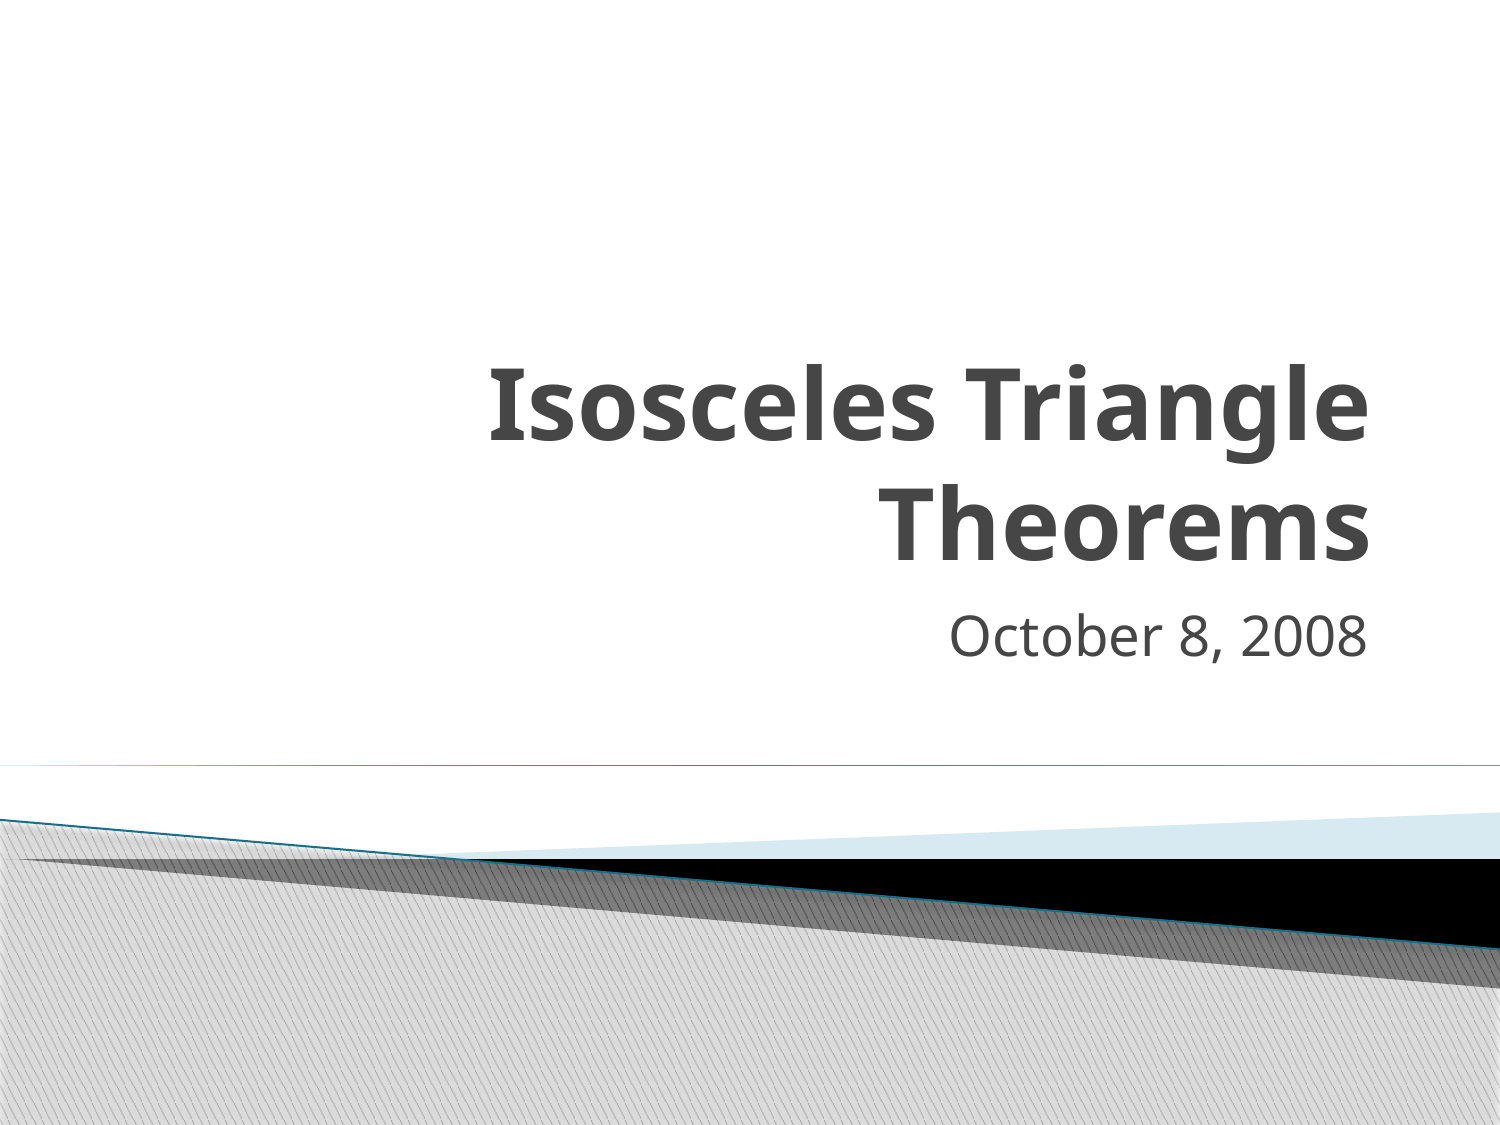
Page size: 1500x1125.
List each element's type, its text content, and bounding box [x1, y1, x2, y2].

picture [5, 859, 1500, 989]
title Isosceles Triangle Theorems [112, 287, 1388, 588]
subtitle October 8, 2008 [112, 592, 1388, 790]
